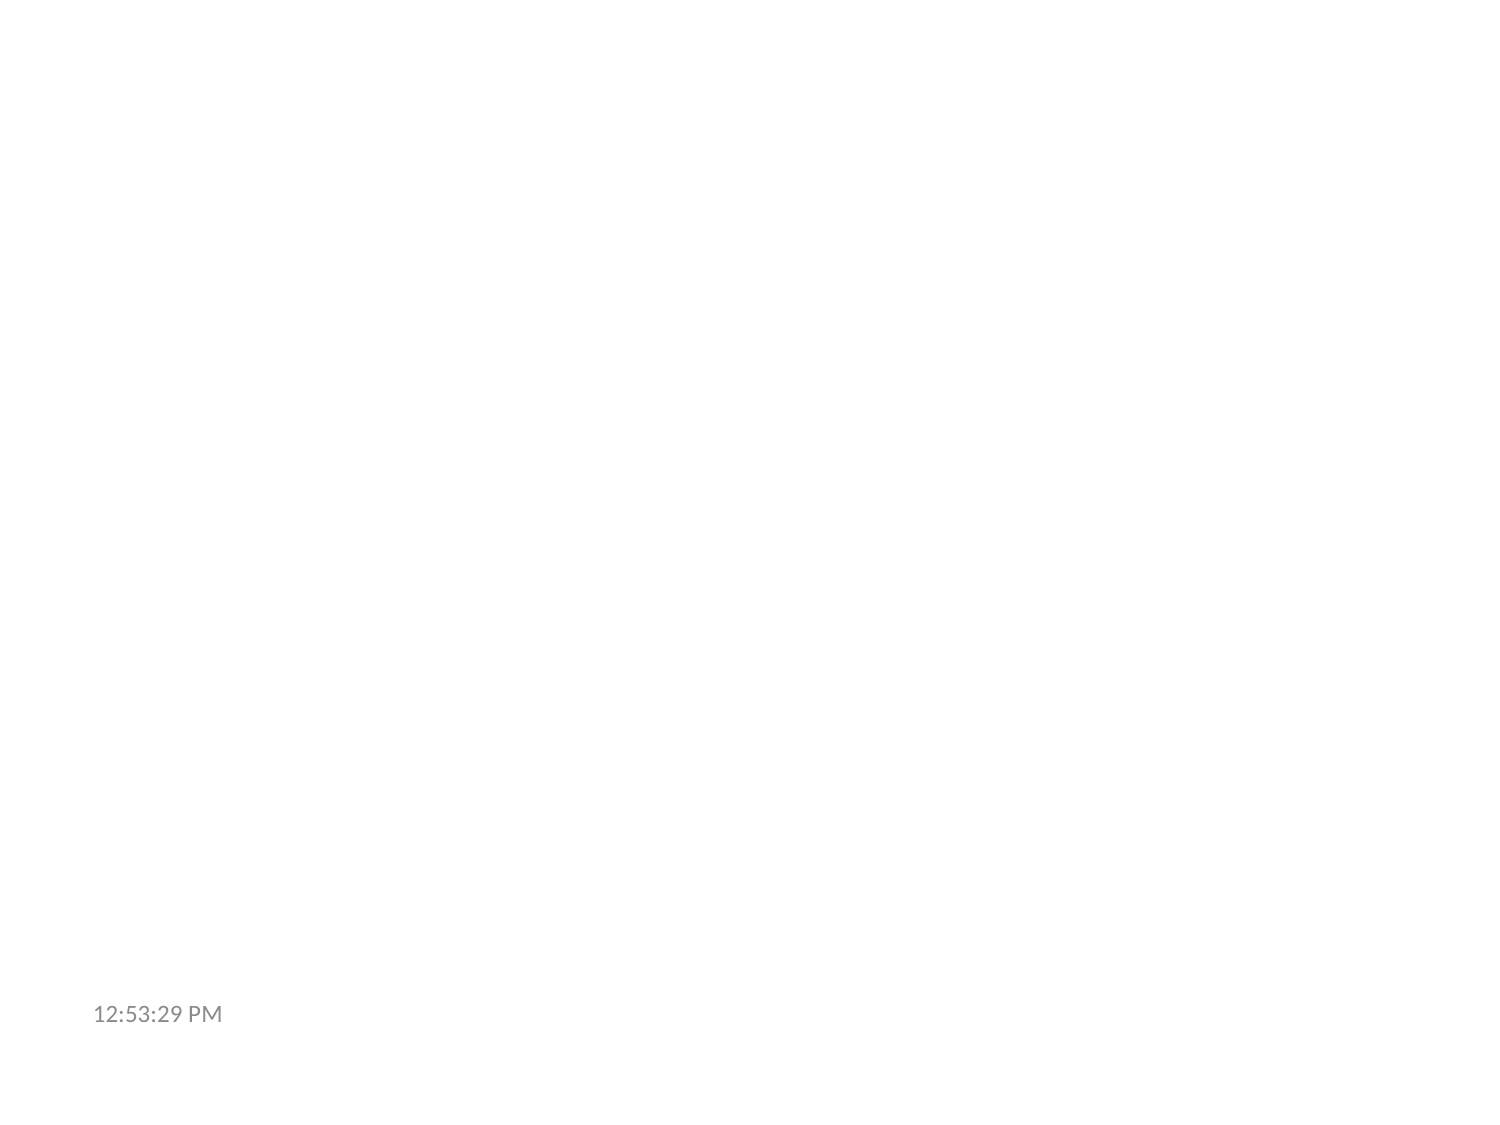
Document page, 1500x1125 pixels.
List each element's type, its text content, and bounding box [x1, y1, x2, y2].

text_box 3:35:09 PM [77, 982, 428, 1043]
